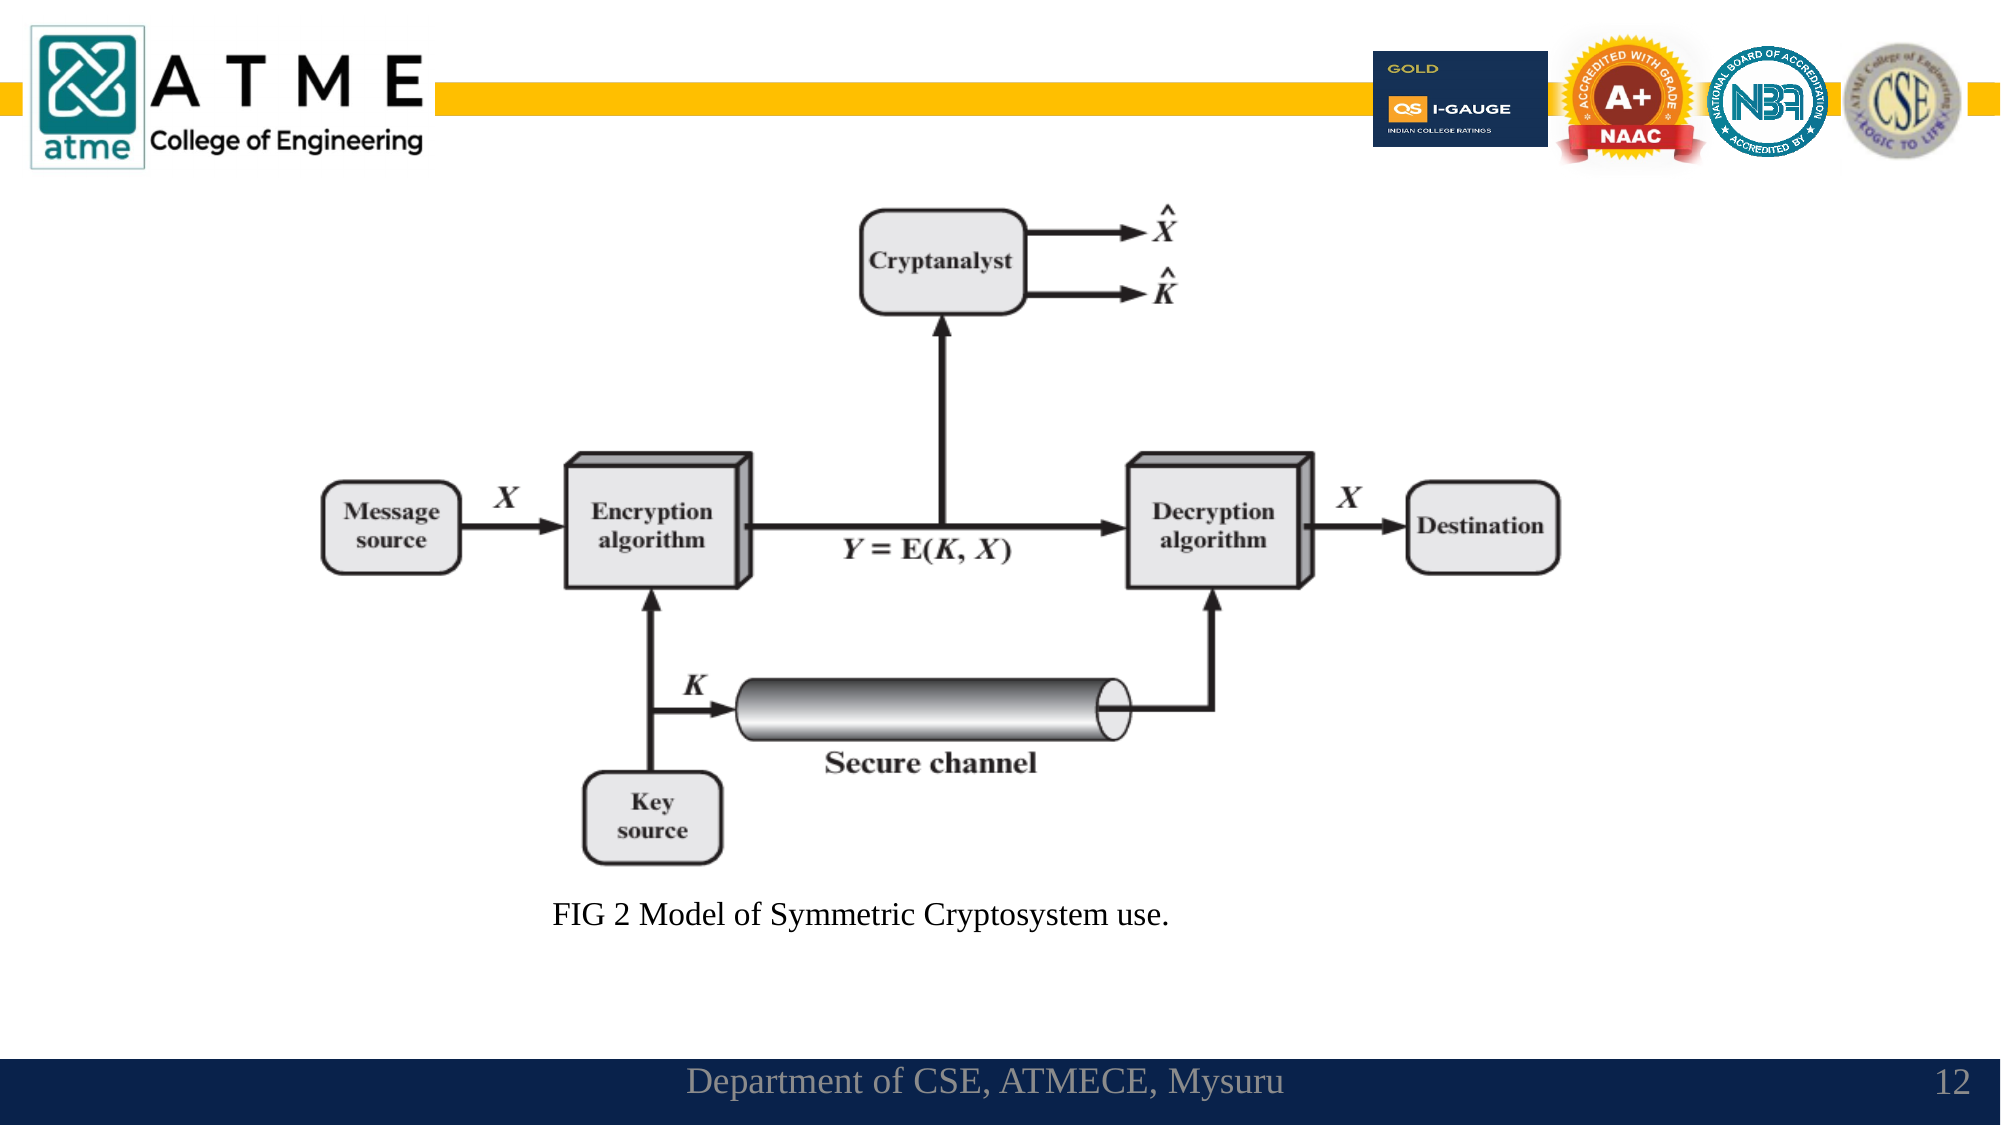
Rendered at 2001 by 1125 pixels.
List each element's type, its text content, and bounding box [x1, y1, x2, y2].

text_box FIG 2 Model of Symmetric Cryptosystem use. [537, 893, 1538, 940]
picture [0, 1059, 2001, 1125]
picture [22, 15, 435, 178]
picture [1373, 20, 1828, 180]
footer Department of CSE, ATMECE, Mysuru [501, 1056, 1470, 1102]
picture [278, 182, 1603, 886]
picture [1840, 26, 1968, 176]
slide_number 12 [1511, 1057, 1972, 1103]
